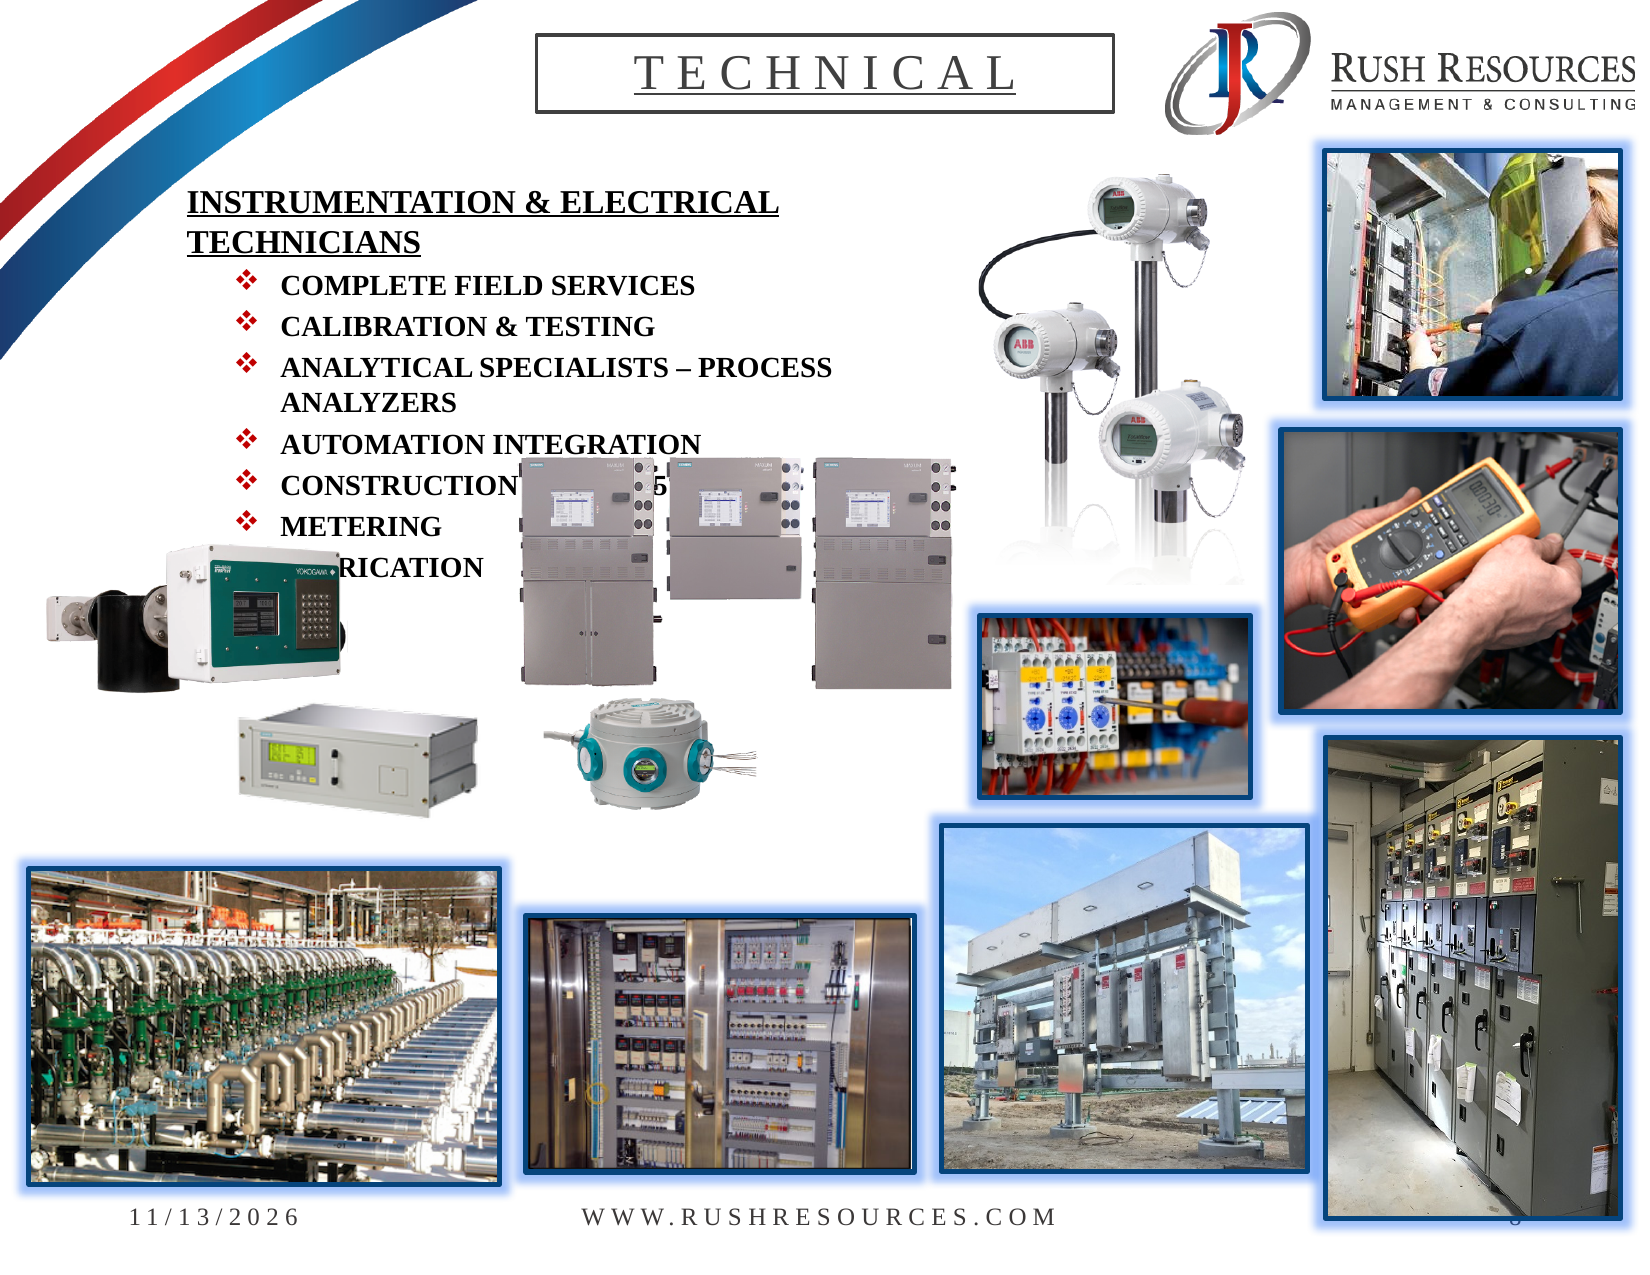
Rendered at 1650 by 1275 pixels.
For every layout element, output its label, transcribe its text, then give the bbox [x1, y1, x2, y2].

slide_number 8 [1165, 1188, 1537, 1250]
picture [528, 917, 913, 1170]
picture [0, 0, 479, 360]
footer WWW.RUSHRESOURCES.COM [484, 1186, 1165, 1250]
picture [46, 143, 1618, 1169]
picture [31, 871, 497, 1182]
title TECHNICAL [535, 33, 1115, 114]
picture [982, 618, 1248, 795]
text_box Instrumentation & Electrical Technicians Complete Field Services Calibration & Testing Analytical Specialists – Process Analyzers Automation Integration Construction (TDLR 31573) Metering Fabrication [186, 180, 846, 625]
picture [1327, 152, 1618, 396]
picture [1165, 12, 1635, 135]
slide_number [113, 1200, 484, 1250]
picture [1327, 740, 1618, 1216]
